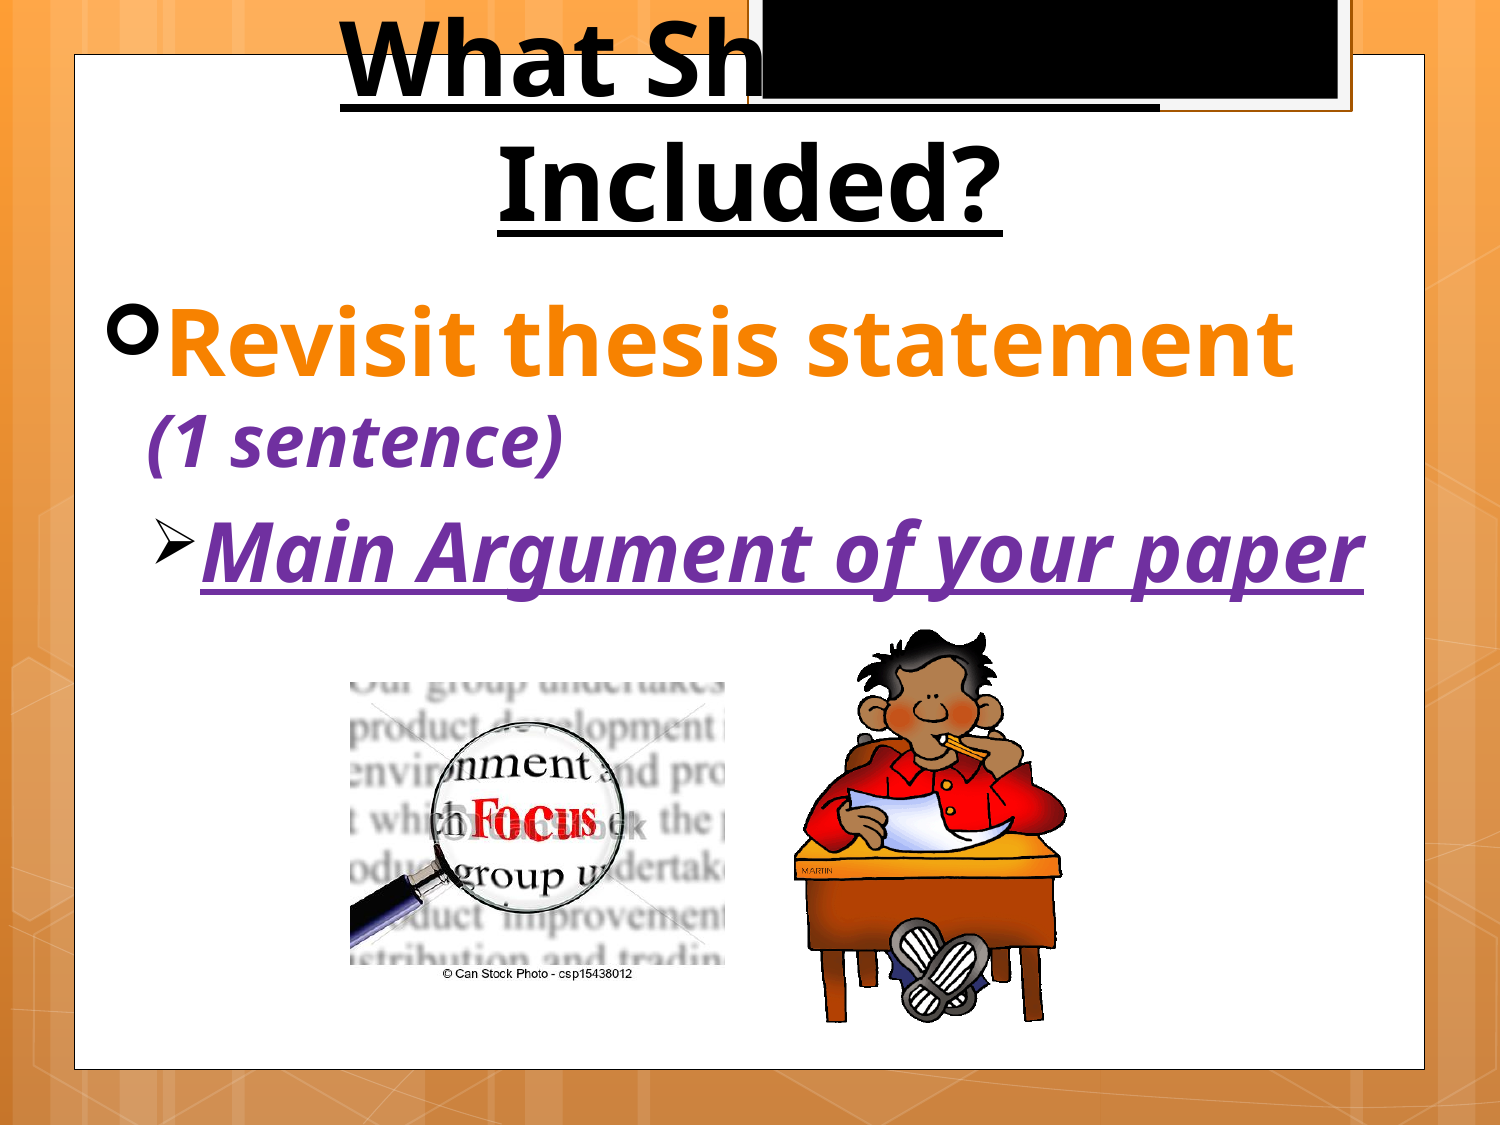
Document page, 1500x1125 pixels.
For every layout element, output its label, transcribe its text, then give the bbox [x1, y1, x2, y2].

picture [787, 624, 1071, 1038]
title What Should Be Included? [75, 62, 1425, 250]
picture [349, 681, 726, 981]
list Revisit thesis statement (1 sentence) Main Argument of your paper [75, 275, 1413, 988]
